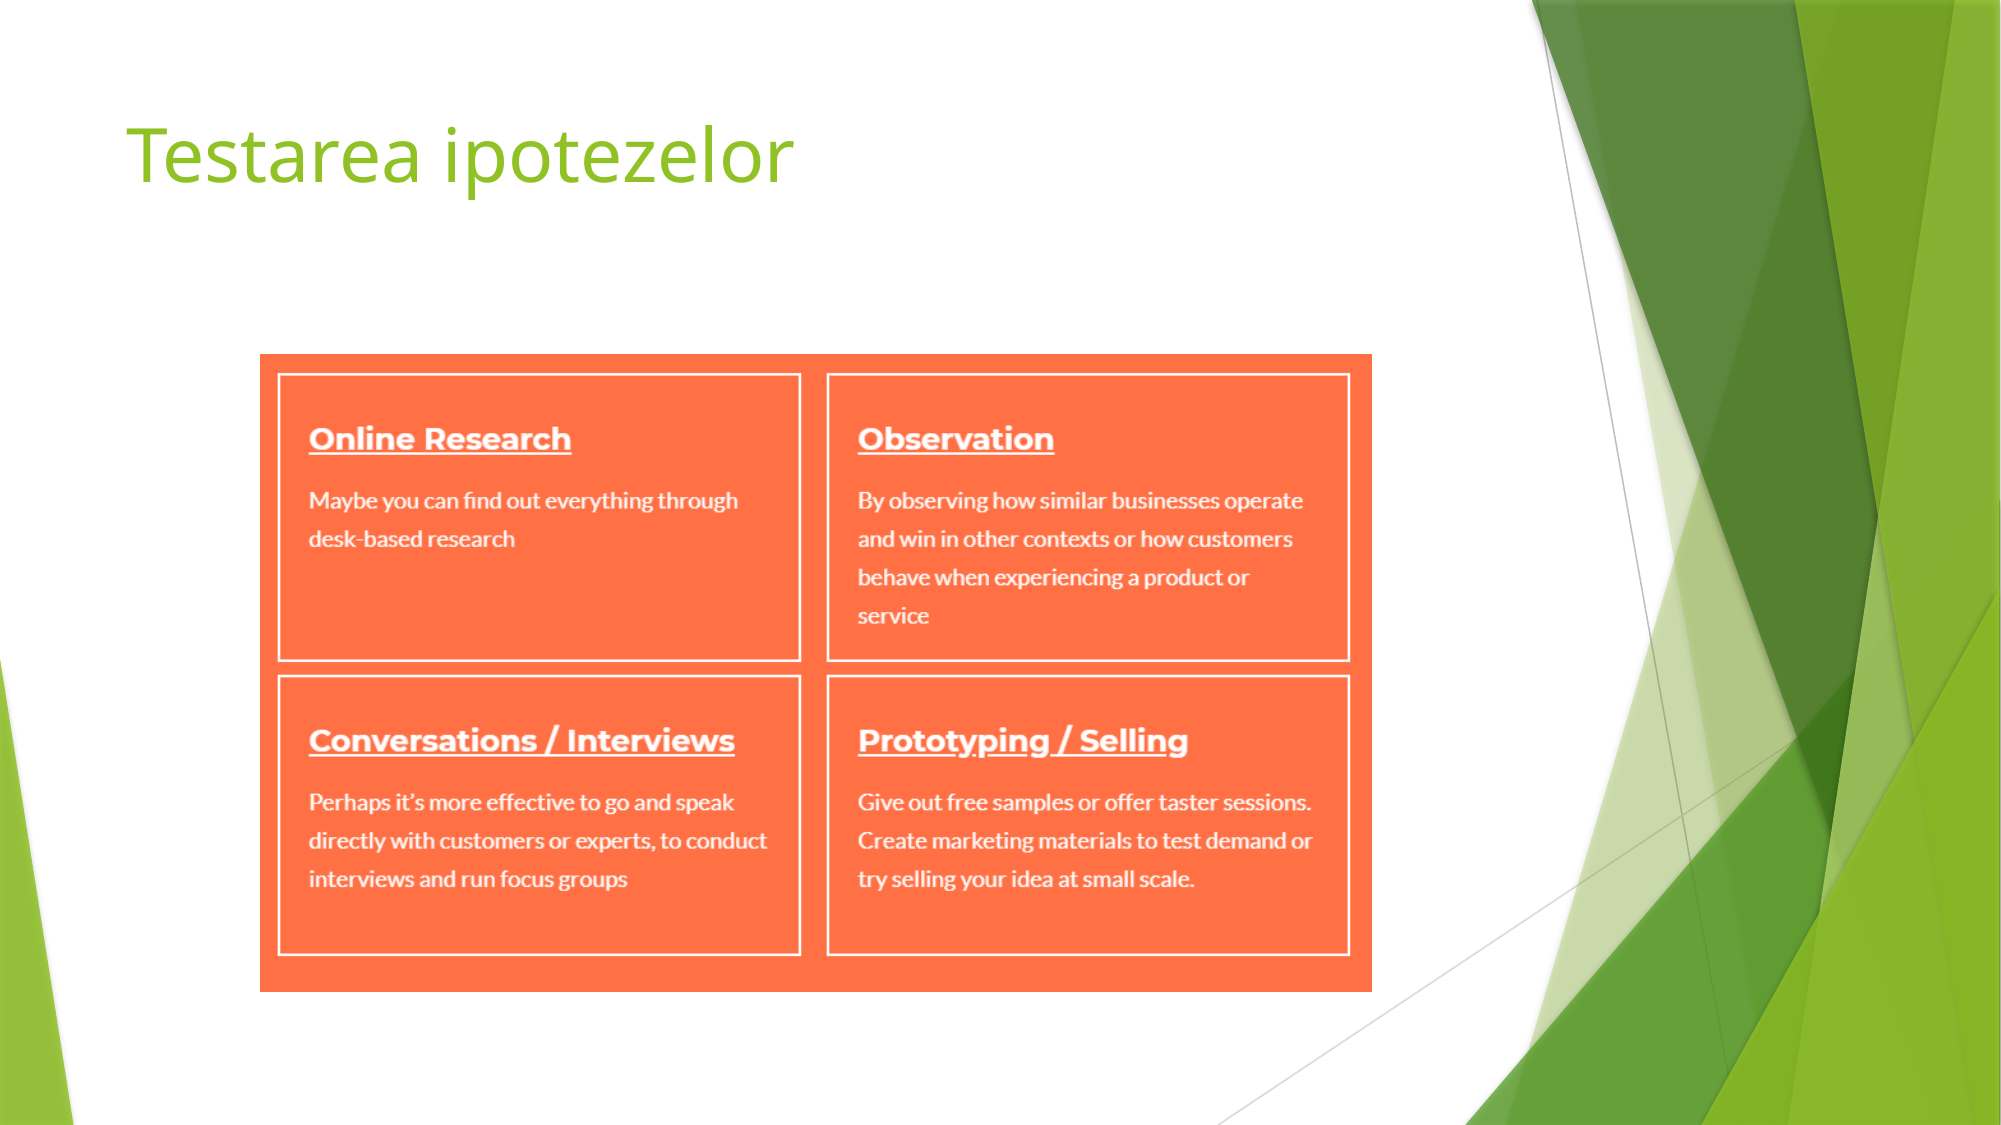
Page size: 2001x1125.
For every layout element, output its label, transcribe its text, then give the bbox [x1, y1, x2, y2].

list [260, 353, 1373, 992]
title Testarea ipotezelor [111, 99, 1522, 317]
